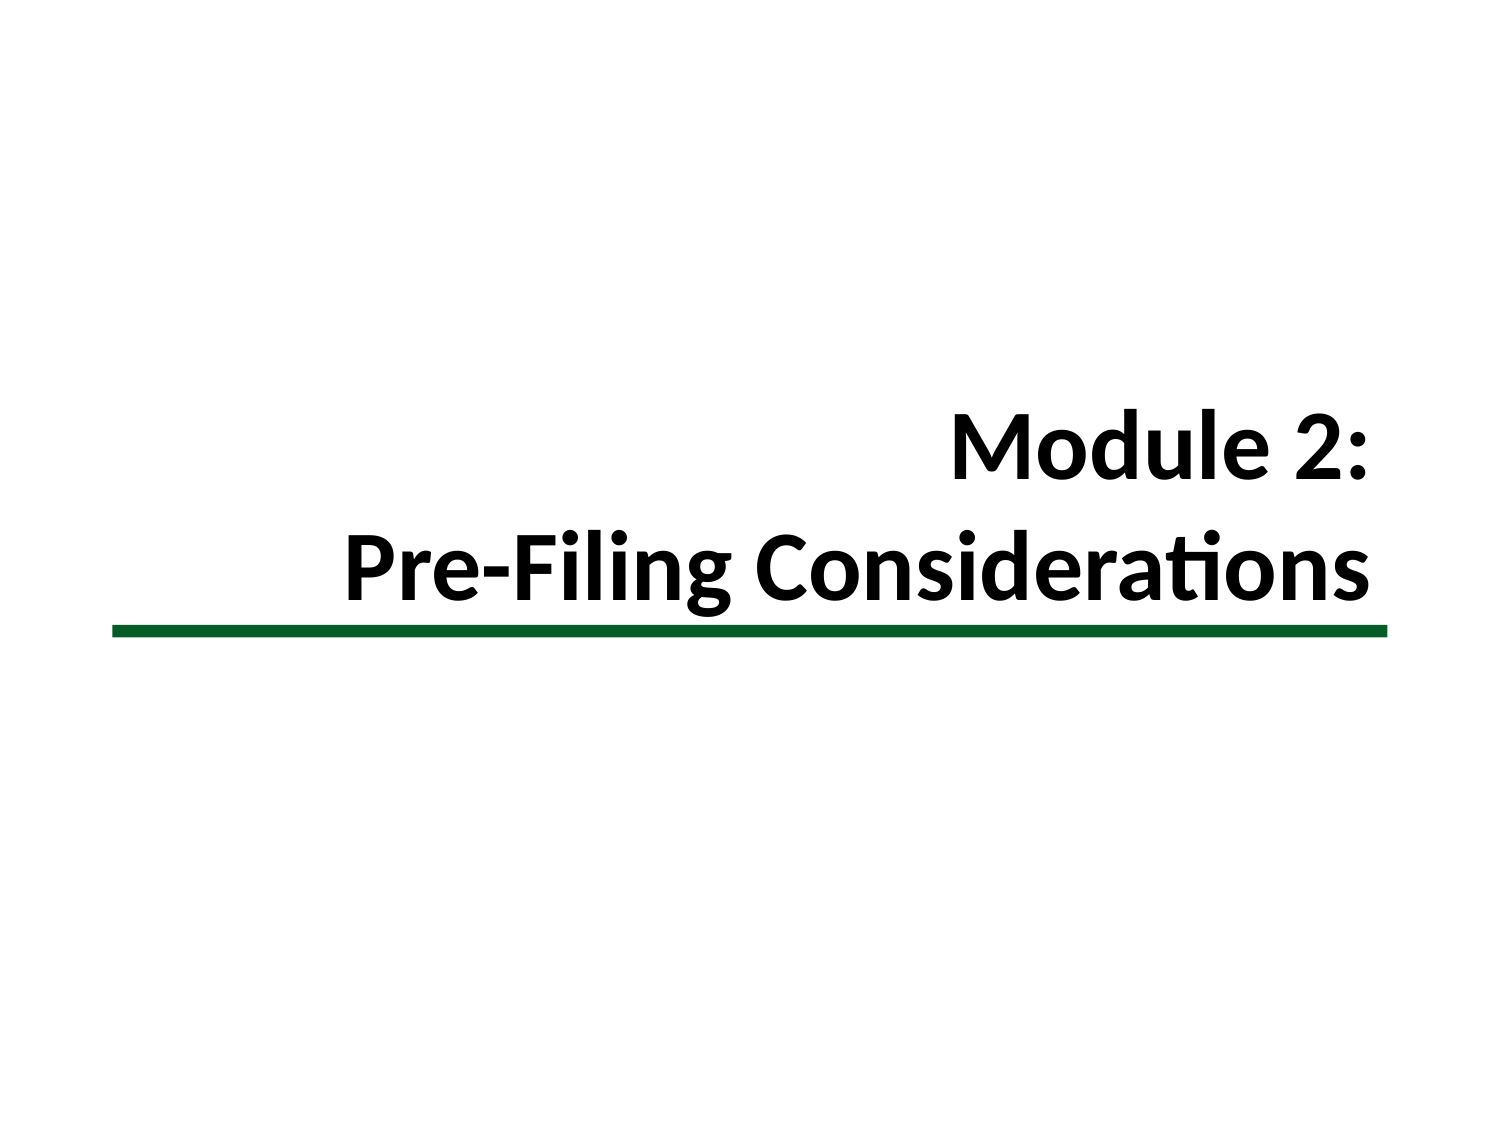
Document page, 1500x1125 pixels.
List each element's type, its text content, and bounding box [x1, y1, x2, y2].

title Module 2: Pre-Filing Considerations [112, 387, 1388, 613]
